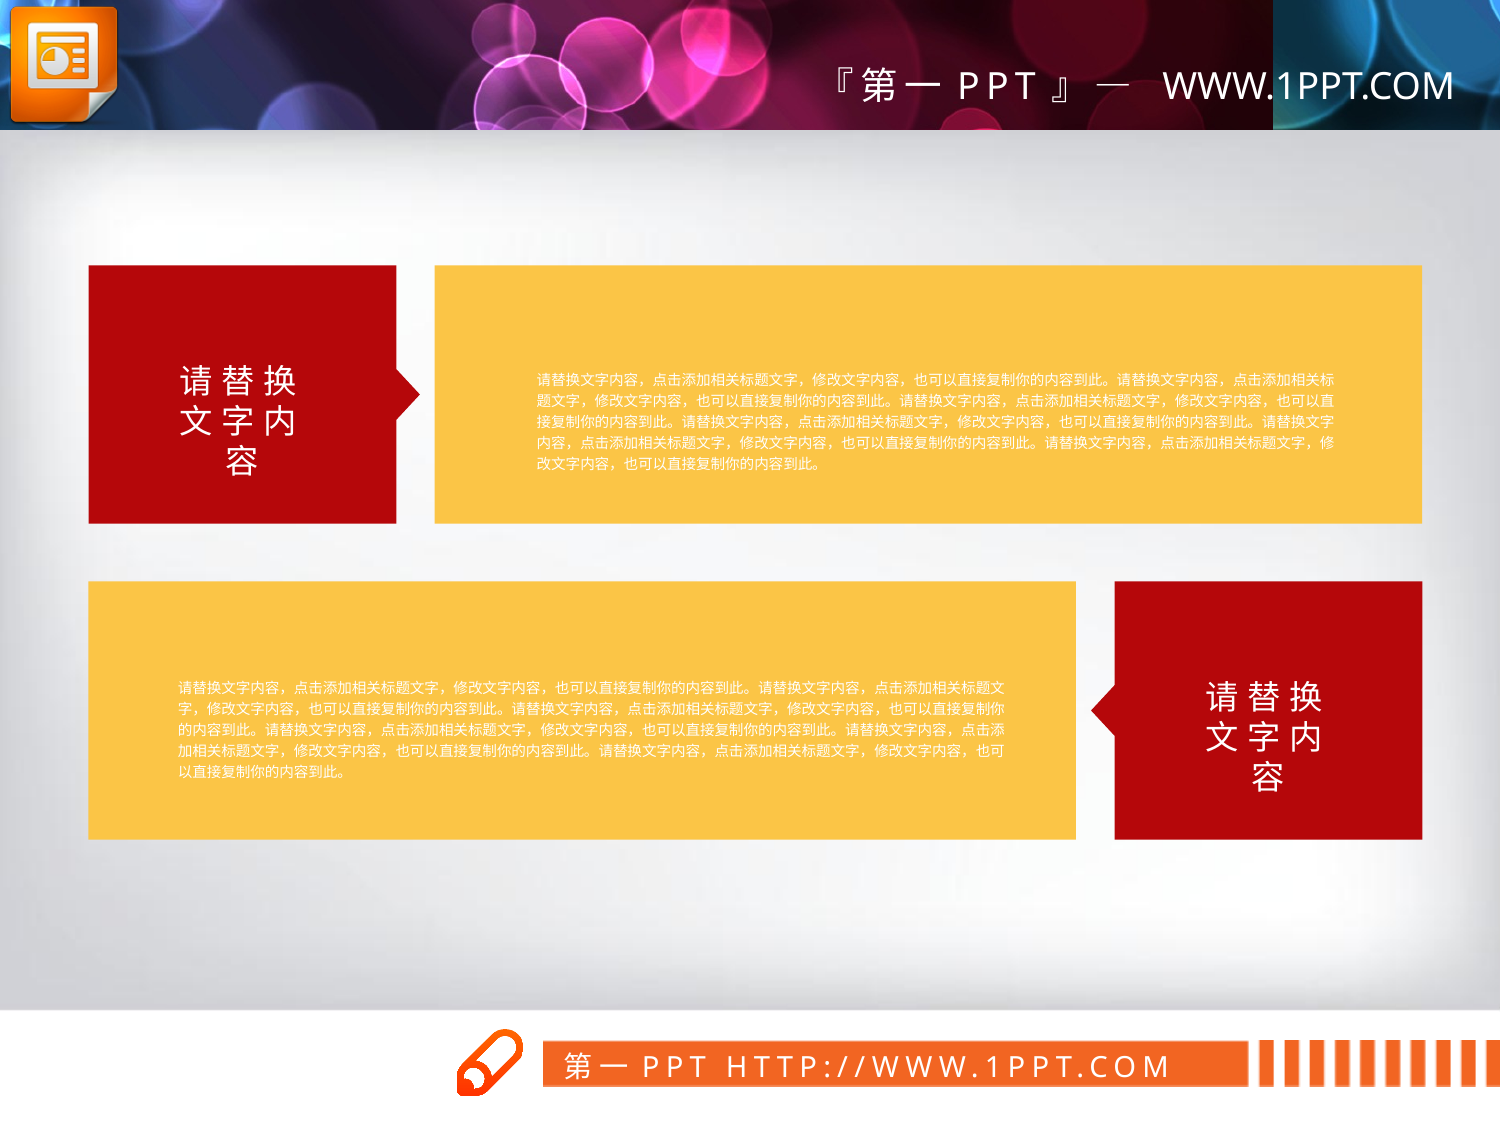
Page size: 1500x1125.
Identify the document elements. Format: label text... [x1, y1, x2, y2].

text_box [88, 265, 420, 524]
text_box 请替换文字内容，点击添加相关标题文字，修改文字内容，也可以直接复制你的内容到此。请替换文字内容，点击添加相关标题文字，修改文字内容，也可以直接复制你的内容到此。请替换文字内容，点击添加相关标题文字，修改文字内容，也可以直接复制你的内容到此。请替换文字内容，点击添加相关标题文字，修改文字内容，也可以直接复制你的内容到此。请替换文字内容，点击添加相关标题文字，修改文字内容，也可以直接复制你的内容到此。请替换文字内容，点击添加相关标题文字，修改文字内容，也可以直接复制你的内容到此。 [536, 367, 1335, 473]
text_box [1091, 581, 1423, 840]
text_box [434, 265, 1423, 524]
picture [543, 1040, 1500, 1087]
text_box 请替换文字内容 [164, 360, 321, 480]
text_box 请替换文字内容 [1190, 676, 1347, 797]
text_box [88, 581, 1076, 840]
picture [0, 0, 1500, 1012]
text_box 请替换文字内容，点击添加相关标题文字，修改文字内容，也可以直接复制你的内容到此。请替换文字内容，点击添加相关标题文字，修改文字内容，也可以直接复制你的内容到此。请替换文字内容，点击添加相关标题文字，修改文字内容，也可以直接复制你的内容到此。请替换文字内容，点击添加相关标题文字，修改文字内容，也可以直接复制你的内容到此。请替换文字内容，点击添加相关标题文字，修改文字内容，也可以直接复制你的内容到此。请替换文字内容，点击添加相关标题文字，修改文字内容，也可以直接复制你的内容到此。 [177, 675, 1013, 780]
